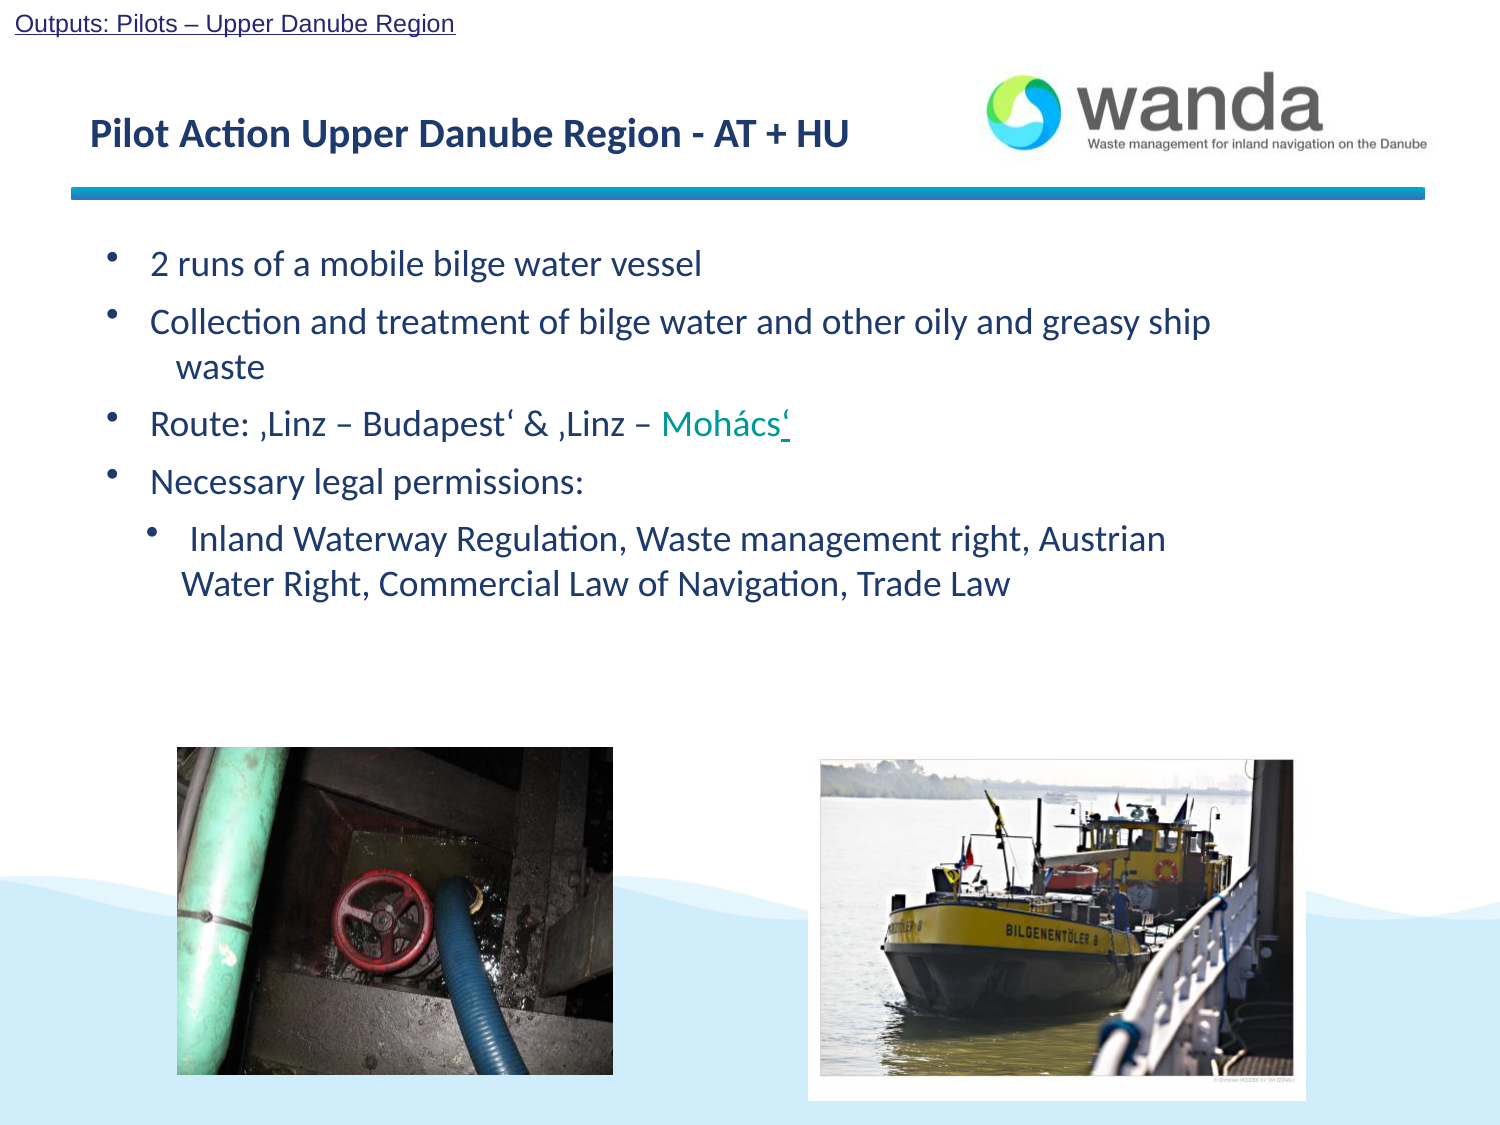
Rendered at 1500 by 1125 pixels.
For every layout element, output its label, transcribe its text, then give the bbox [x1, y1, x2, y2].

picture [0, 747, 1500, 1125]
text_box Outputs: Pilots – Upper Danube Region [0, 0, 534, 45]
title Pilot Action Upper Danube Region - AT + HU [75, 87, 1425, 275]
picture [962, 49, 1450, 177]
text_box 2 runs of a mobile bilge water vessel Collection and treatment of bilge water and other oily and greasy ship waste Route: ‚Linz – Budapest‘ & ‚Linz – Mohács‘ Necessary legal permissions: Inland Waterway Regulation, Waste management right, Austrian Water Right, Commercial Law of Navigation, Trade Law [91, 231, 1300, 612]
